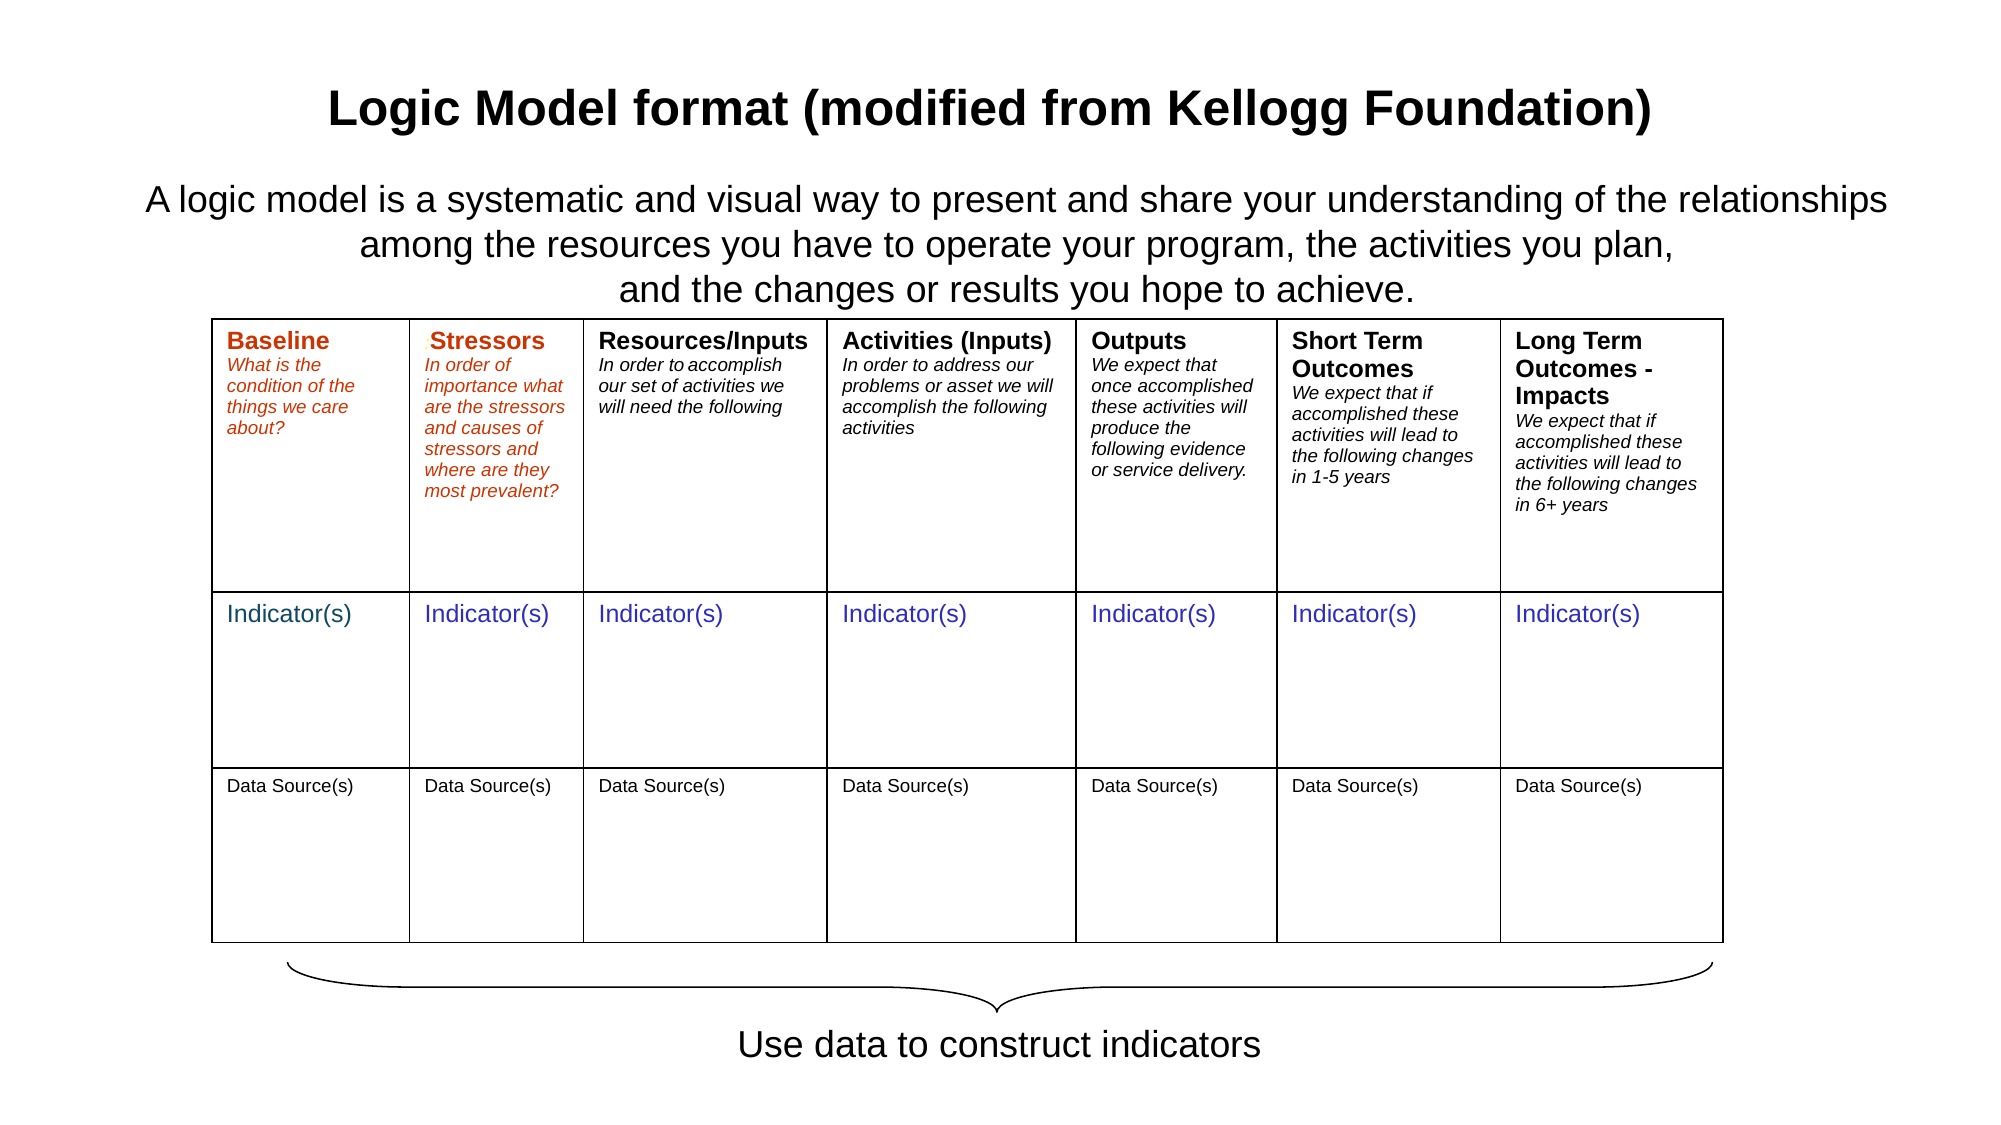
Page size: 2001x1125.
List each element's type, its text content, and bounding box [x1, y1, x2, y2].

table_cell Data Source(s) [1501, 769, 1722, 942]
table_cell Indicator(s) [410, 593, 583, 767]
text_box [287, 962, 1713, 1012]
text_box Use data to construct indicators [722, 1012, 1278, 1072]
table_cell Data Source(s) [584, 769, 826, 942]
table_cell Indicator(s) [1501, 593, 1722, 767]
text_box Logic Model format (modified from Kellogg Foundation) [312, 67, 1675, 143]
table_cell Data Source(s) [213, 769, 409, 942]
table_header Long Term Outcomes - Impacts We expect that if accomplished these activities will lead to the following changes in 6+ years [1501, 320, 1722, 591]
table_header Baseline What is the condition of the things we care about? [213, 320, 409, 591]
table_cell Indicator(s) [1077, 593, 1276, 767]
table_cell Data Source(s) [828, 769, 1075, 942]
table_cell Indicator(s) [584, 593, 826, 767]
table_cell Data Source(s) [410, 769, 583, 942]
table_cell Indicator(s) [1278, 593, 1500, 767]
table_header Resources/Inputs In order to accomplish our set of activities we will need the following [584, 320, 826, 591]
table_cell Indicator(s) [828, 593, 1075, 767]
table_header :Stressors In order of importance what are the stressors and causes of stressors and where are they most prevalent? [410, 320, 583, 591]
text_box A logic model is a systematic and visual way to present and share your understanding of the relationships among the resources you have to operate your program, the activities you plan, and the changes or results you hope to achieve. [120, 167, 1925, 318]
table_cell Indicator(s) [213, 593, 409, 767]
table_header Activities (Inputs) In order to address our problems or asset we will accomplish the following activities [828, 320, 1075, 591]
table_header Outputs We expect that once accomplished these activities will produce the following evidence or service delivery. [1077, 320, 1276, 591]
table_header Short Term Outcomes We expect that if accomplished these activities will lead to the following changes in 1-5 years [1278, 320, 1500, 591]
table_cell Data Source(s) [1077, 769, 1276, 942]
table_cell Data Source(s) [1278, 769, 1500, 942]
